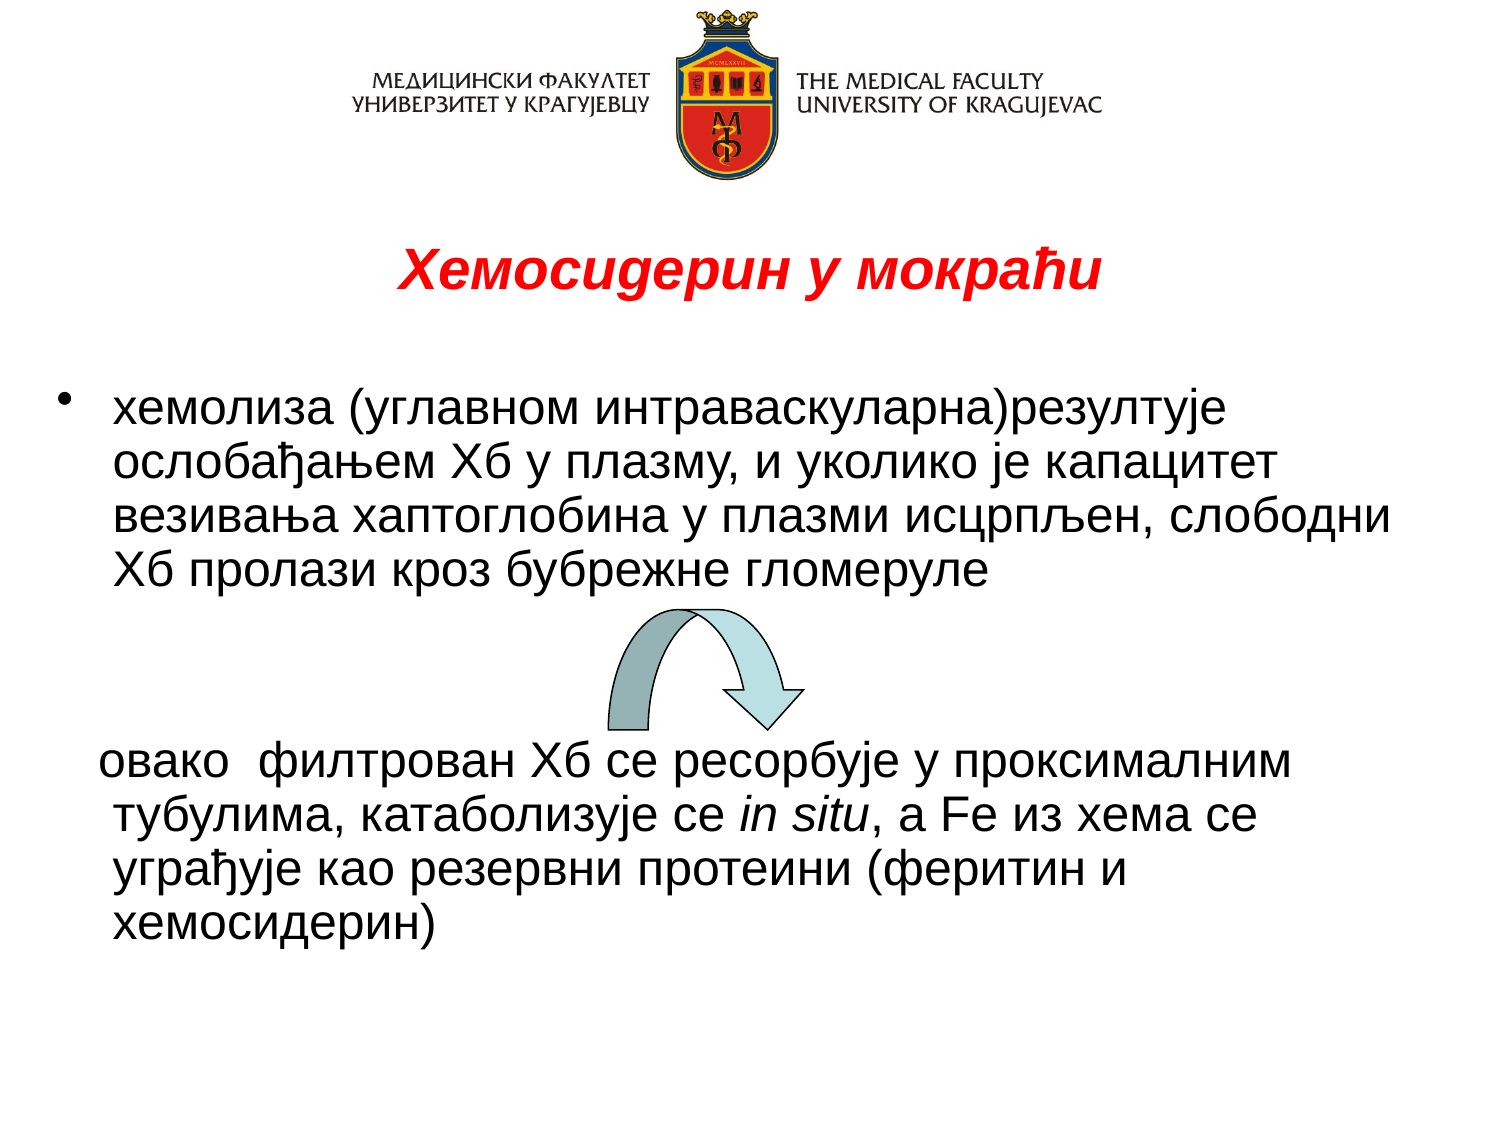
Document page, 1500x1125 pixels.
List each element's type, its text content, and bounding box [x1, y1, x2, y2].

list хемолиза (углавном интраваскуларна)резултује ослобађањем Хб у плазму, и уколико је капацитет везивања хаптоглобина у плазми исцрпљен, слободни Хб пролази кроз бубрежне гломеруле овако филтрован Хб се ресорбује у проксималним тубулима, катаболизује се in situ, а Fe из хема се уграђује као резервни протеини (феритин и хемосидерин) [40, 373, 1463, 1125]
text_box [608, 609, 804, 730]
title Хемосидерин у мокраћи [76, 172, 1428, 361]
picture [328, 0, 1125, 172]
